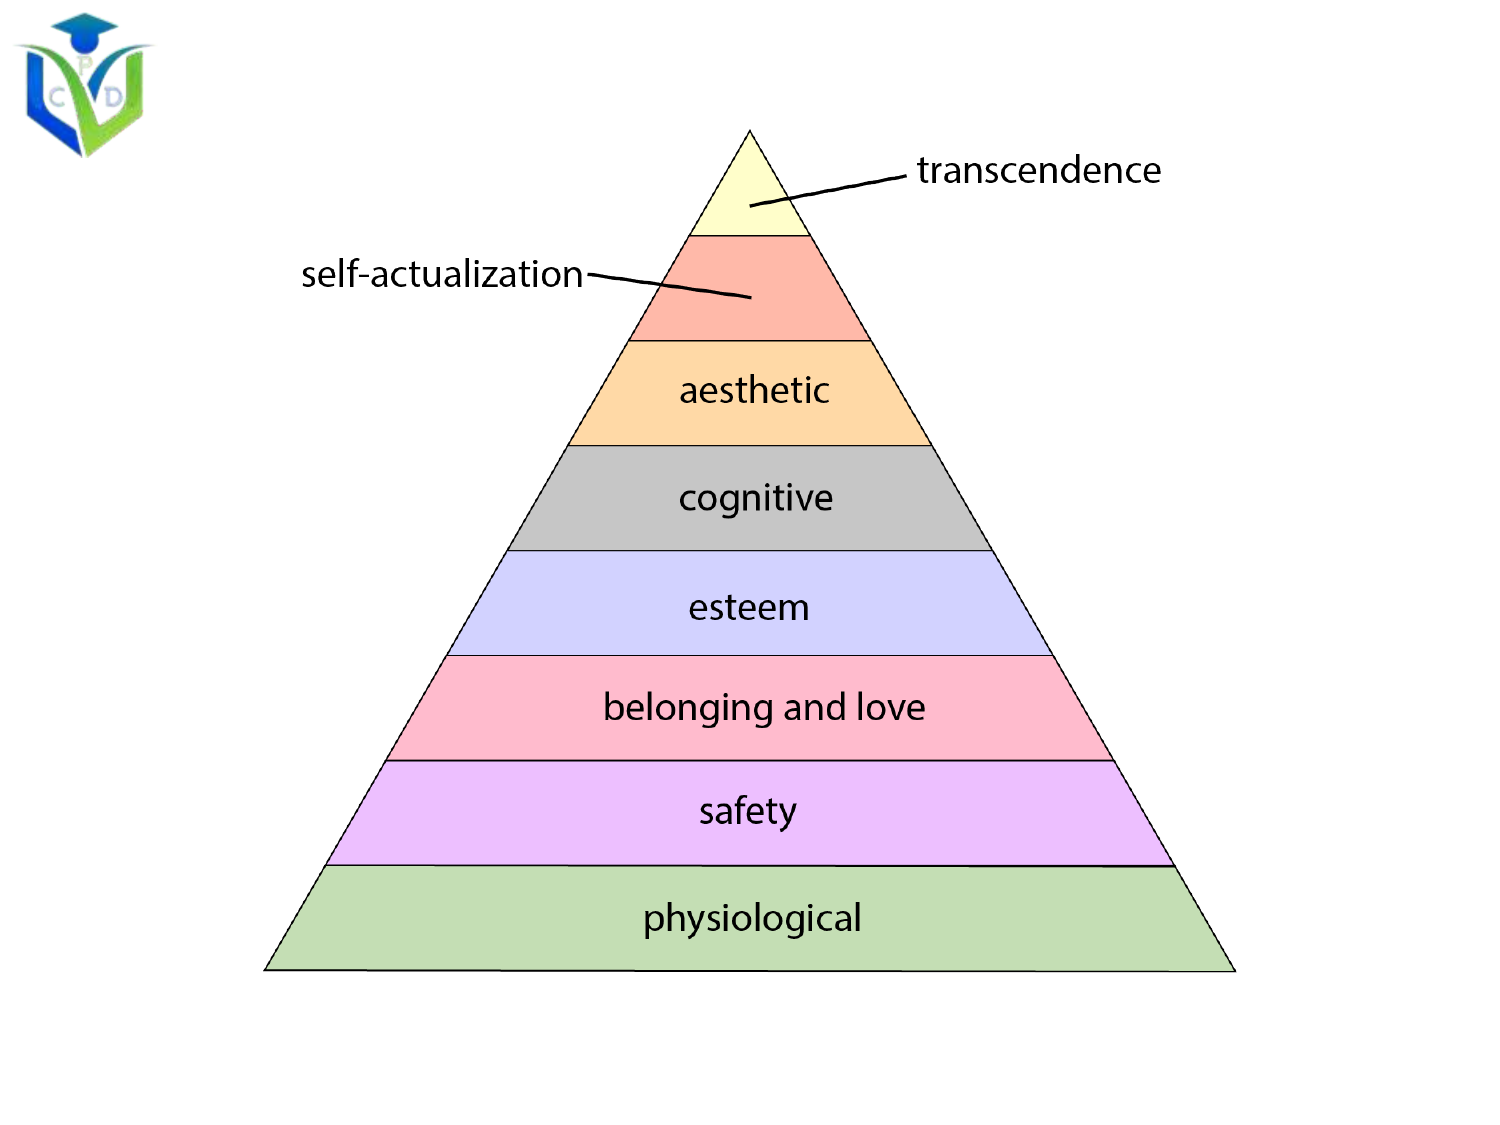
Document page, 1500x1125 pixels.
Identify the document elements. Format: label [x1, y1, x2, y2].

picture [12, 12, 159, 158]
picture [262, 128, 1238, 973]
